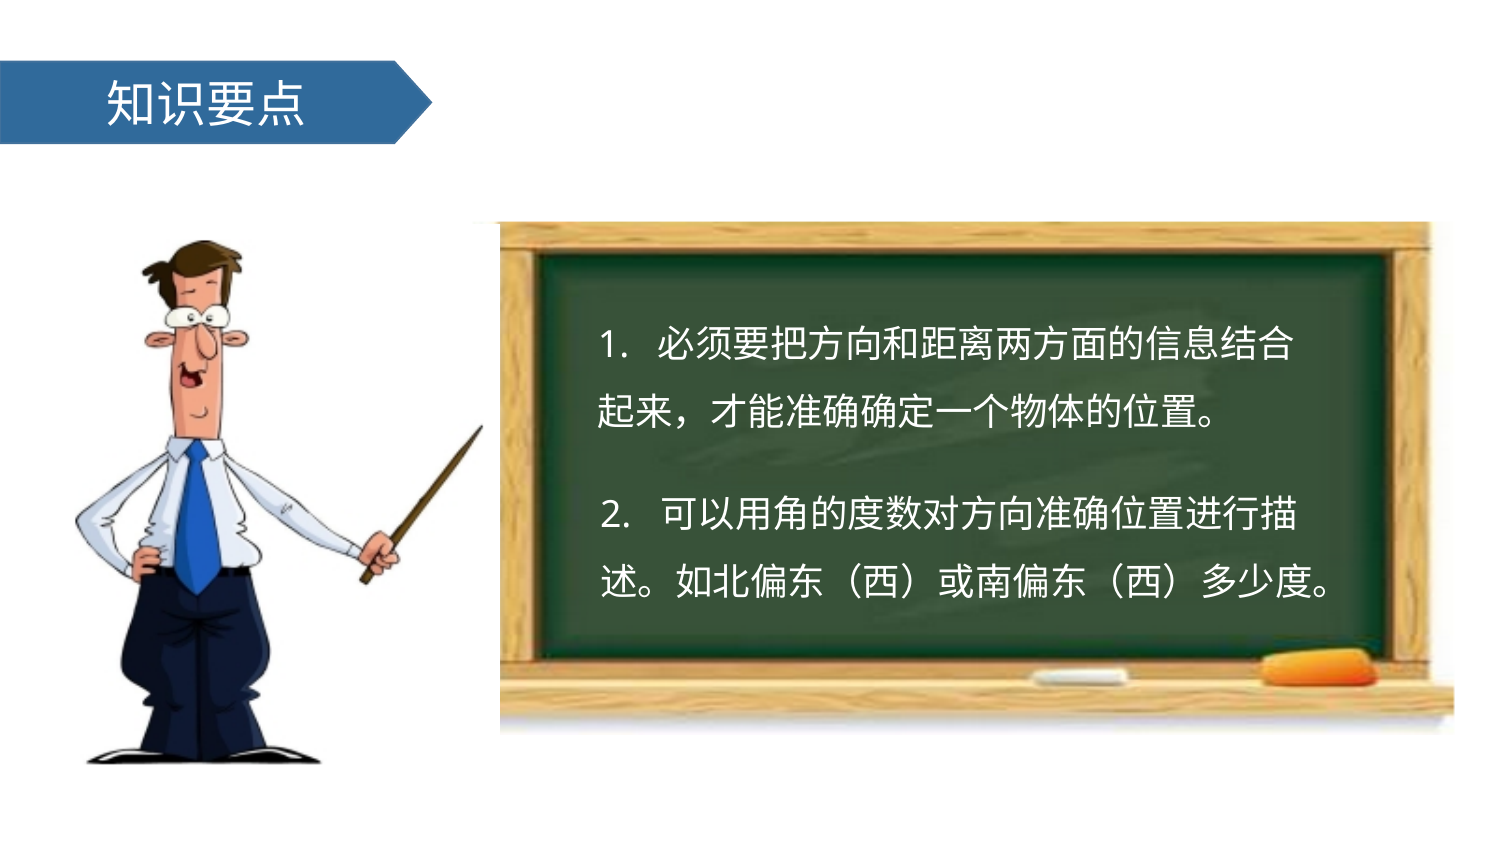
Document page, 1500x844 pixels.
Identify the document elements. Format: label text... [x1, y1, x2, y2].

text_box 知识要点 [0, 61, 432, 144]
picture [59, 210, 1467, 772]
